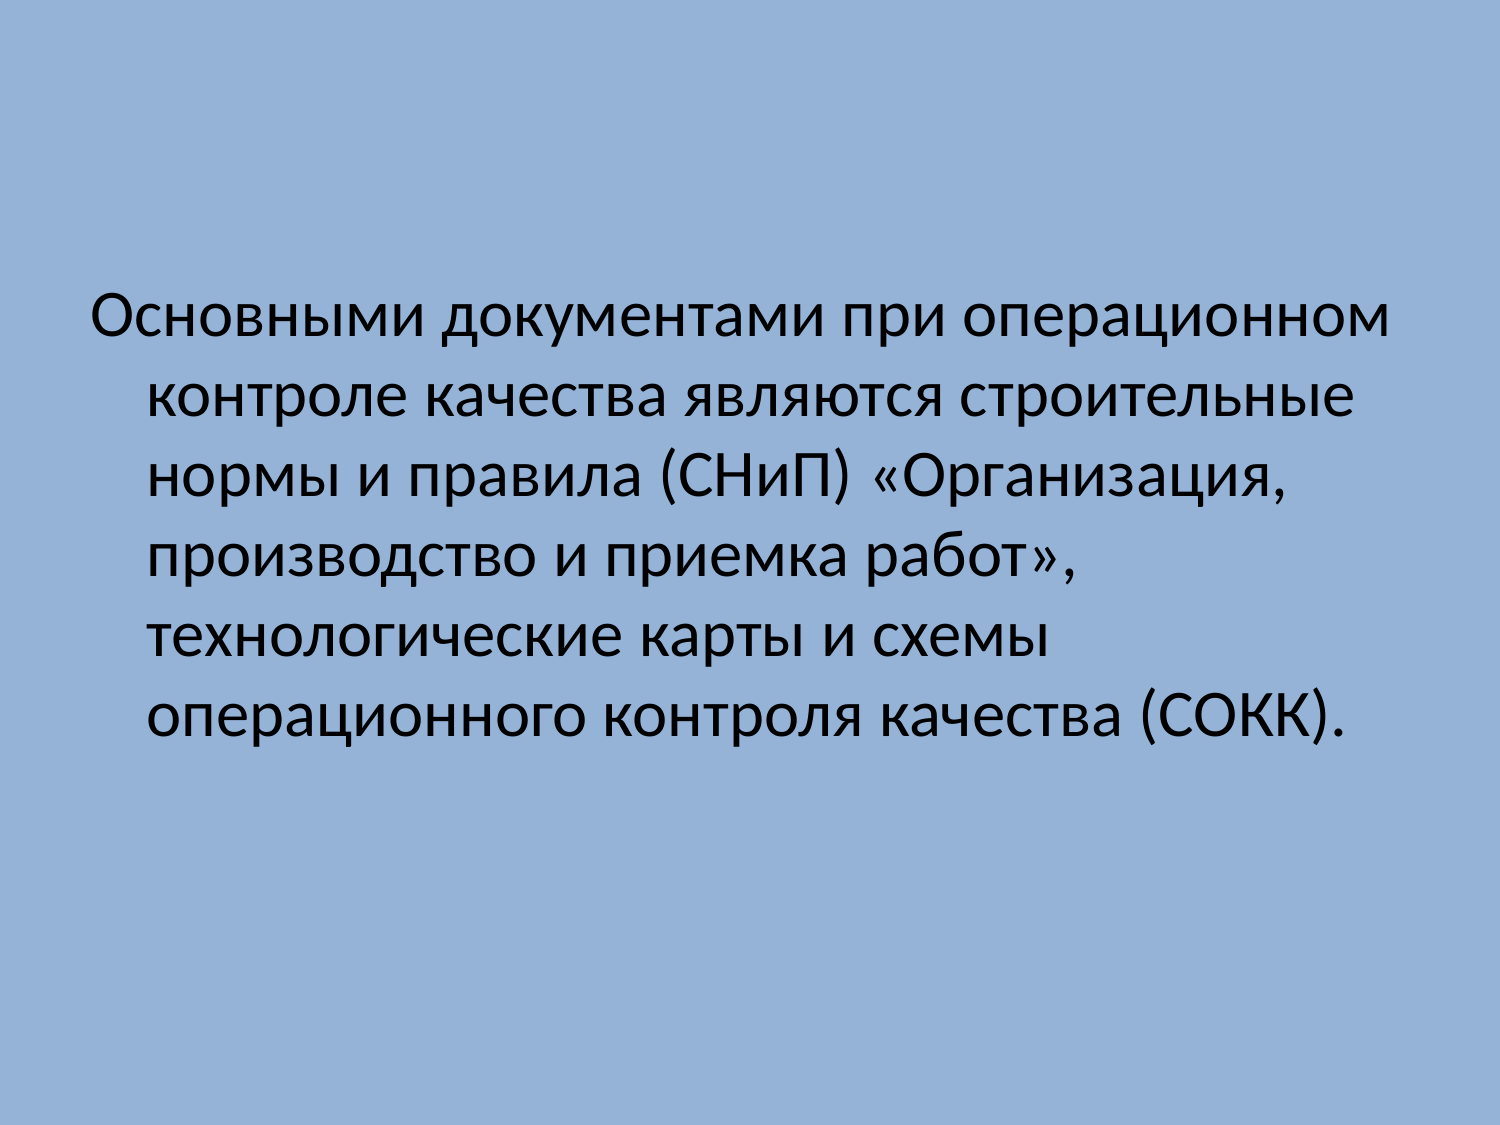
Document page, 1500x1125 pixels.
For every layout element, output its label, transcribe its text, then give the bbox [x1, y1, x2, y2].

list Основными документами при операционном контроле качества являются строительные нормы и правила (СНиП) «Организация, производство и приемка работ», технологические карты и схемы операционного контроля качества (СОКК). [75, 262, 1425, 1005]
